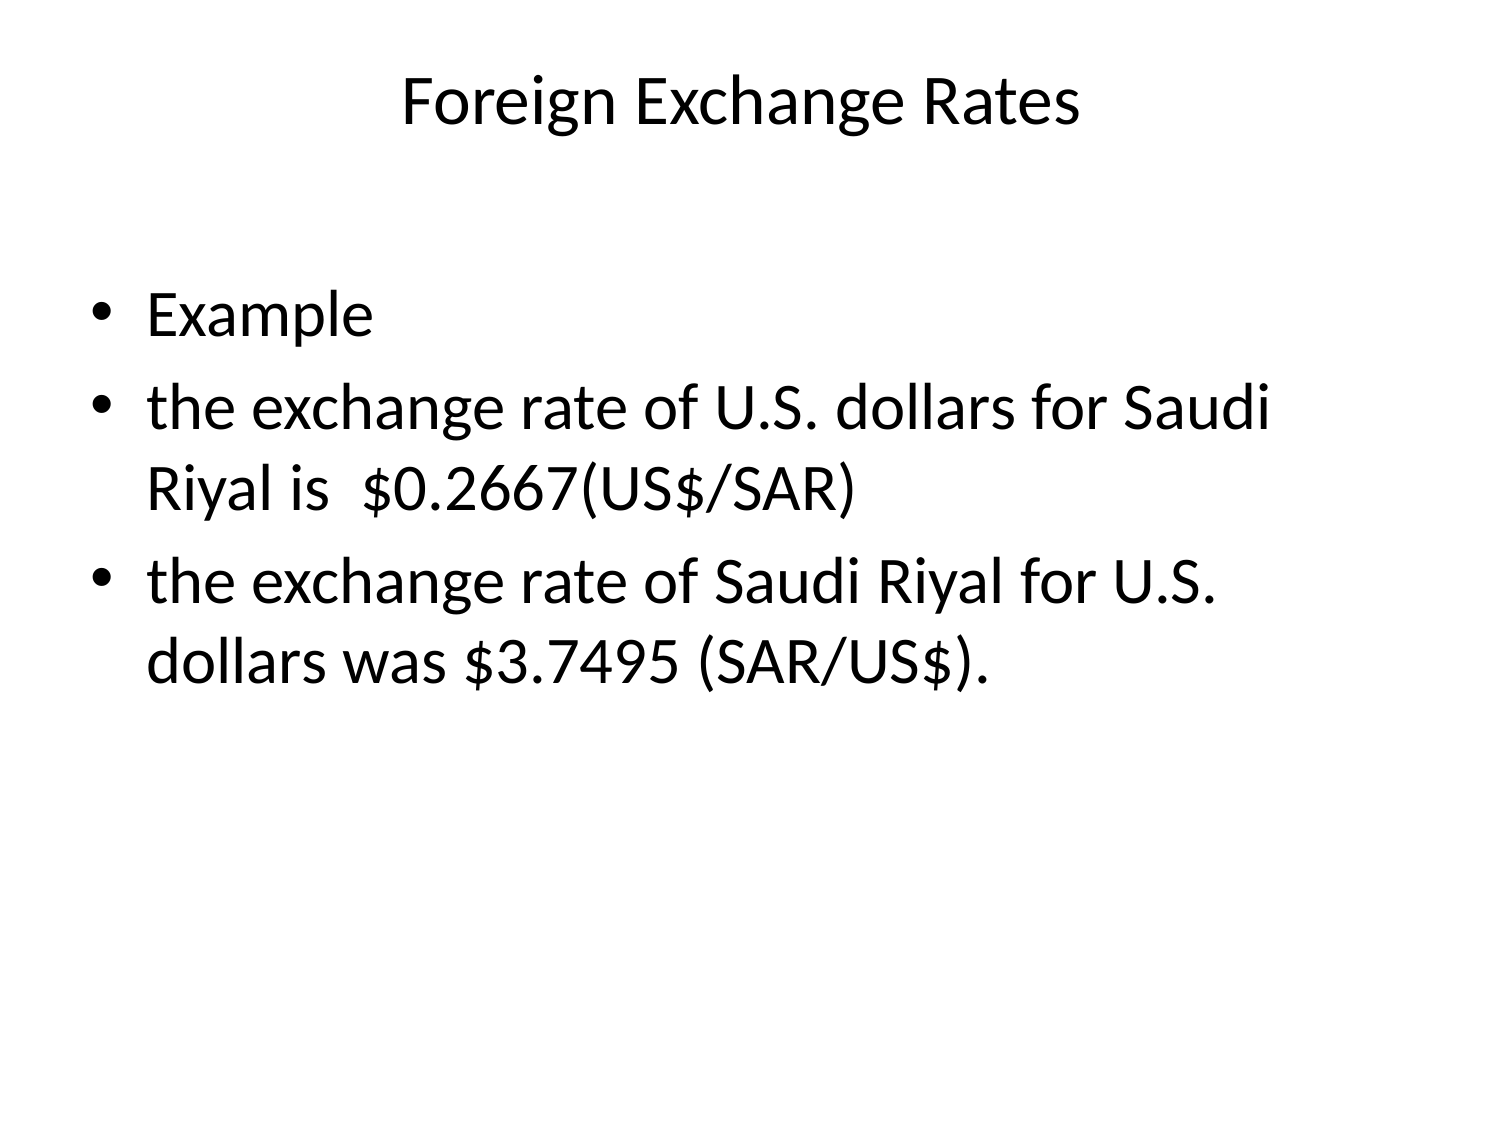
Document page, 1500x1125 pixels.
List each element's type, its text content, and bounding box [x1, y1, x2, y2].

list Example the exchange rate of U.S. dollars for Saudi Riyal is $0.2667(US$/SAR) the exchange rate of Saudi Riyal for U.S. dollars was $3.7495 (SAR/US$). [75, 262, 1425, 1005]
title Foreign Exchange Rates [75, 45, 1425, 233]
